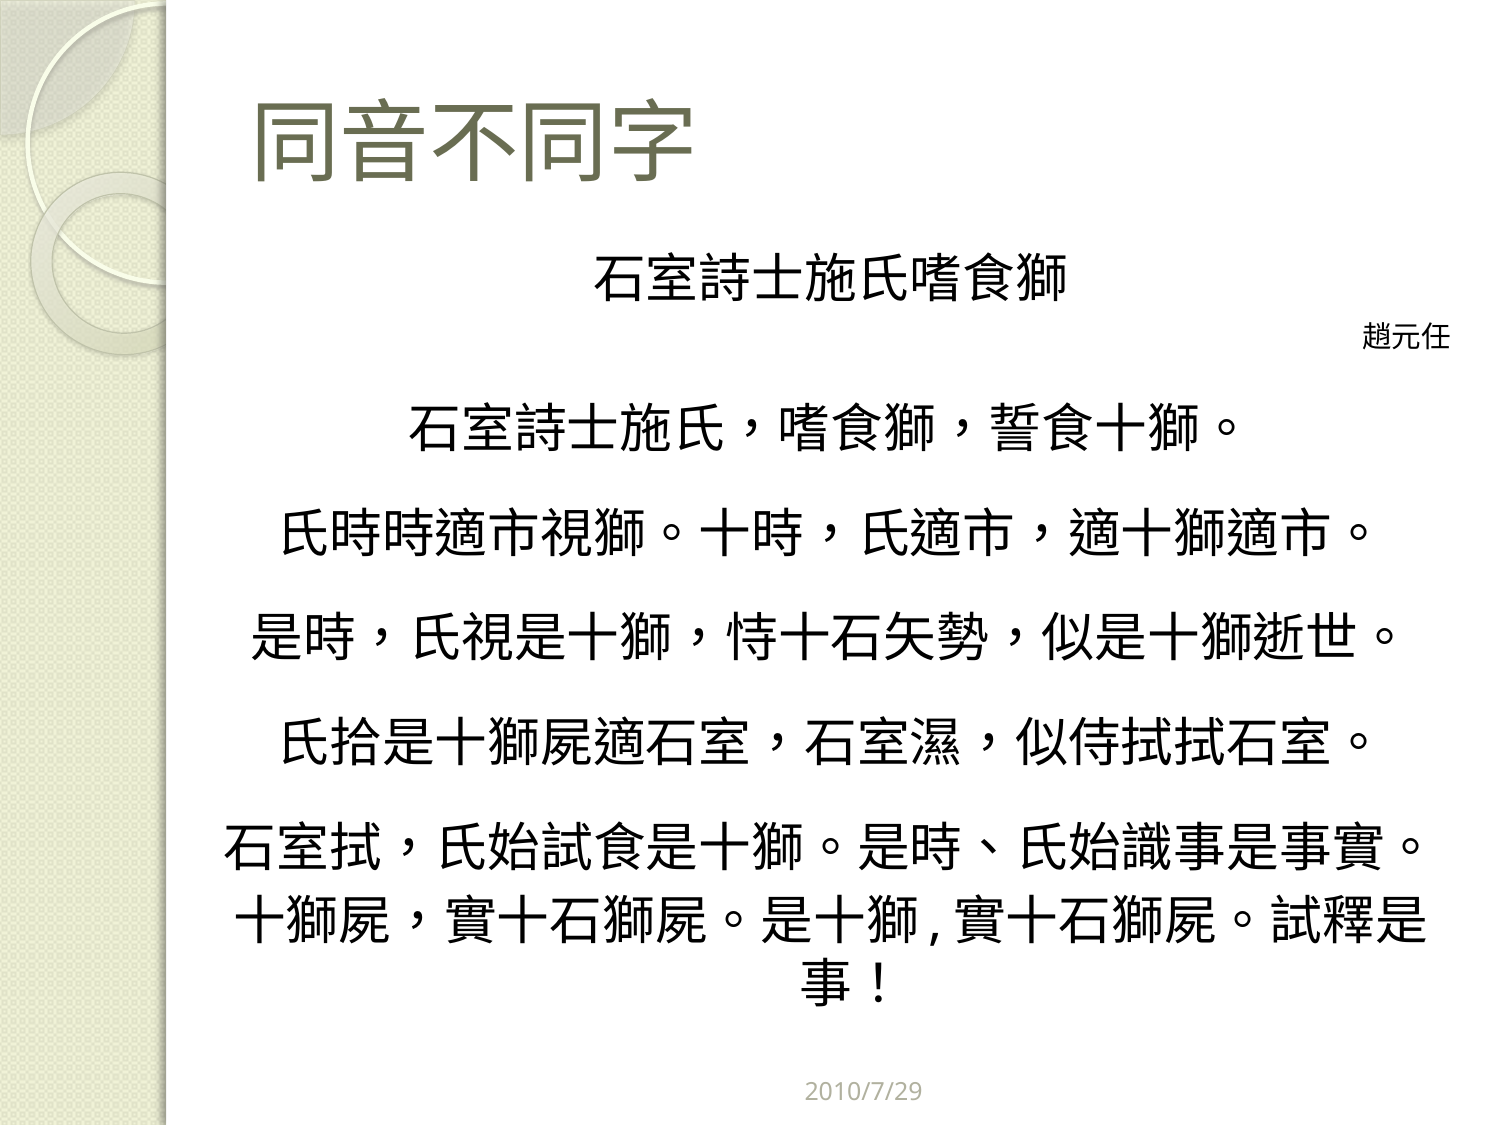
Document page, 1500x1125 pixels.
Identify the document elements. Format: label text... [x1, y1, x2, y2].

list 石室詩士施氏嗜食獅 趙元任 石室詩士施氏，嗜食獅，誓食十獅。 氏時時適市視獅。十時，氏適市，適十獅適市。 是時，氏視是十獅，恃十石矢勢，似是十獅逝世。 氏拾是十獅屍適石室，石室濕，似侍拭拭石室。 石室拭，氏始試食是十獅。是時、氏始識事是事實。 十獅屍，實十石獅屍。是十獅,實十石獅屍。試釋是事！ [183, 237, 1466, 1025]
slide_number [587, 1034, 938, 1113]
title 同音不同字 [235, 45, 1466, 233]
